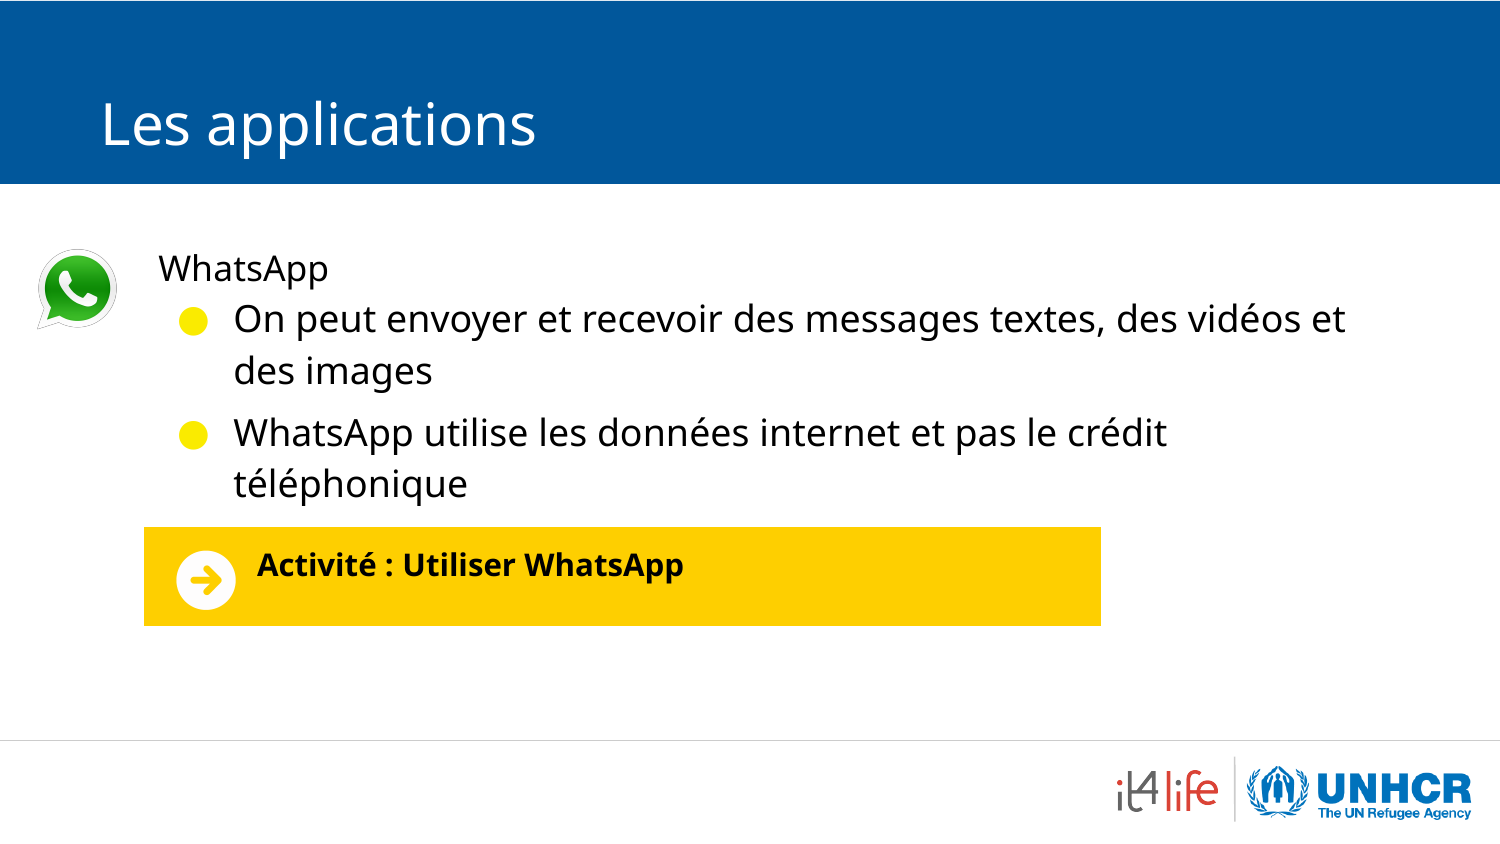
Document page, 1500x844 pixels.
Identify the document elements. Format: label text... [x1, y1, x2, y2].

text_box [0, 0, 1500, 184]
table_header Activité : Utiliser WhatsApp [144, 527, 1101, 626]
picture [0, 184, 1500, 844]
text_box WhatsApp On peut envoyer et recevoir des messages textes, des vidéos et des images WhatsApp utilise les données internet et pas le crédit téléphonique [143, 224, 1370, 521]
title Les applications [100, 33, 1439, 158]
